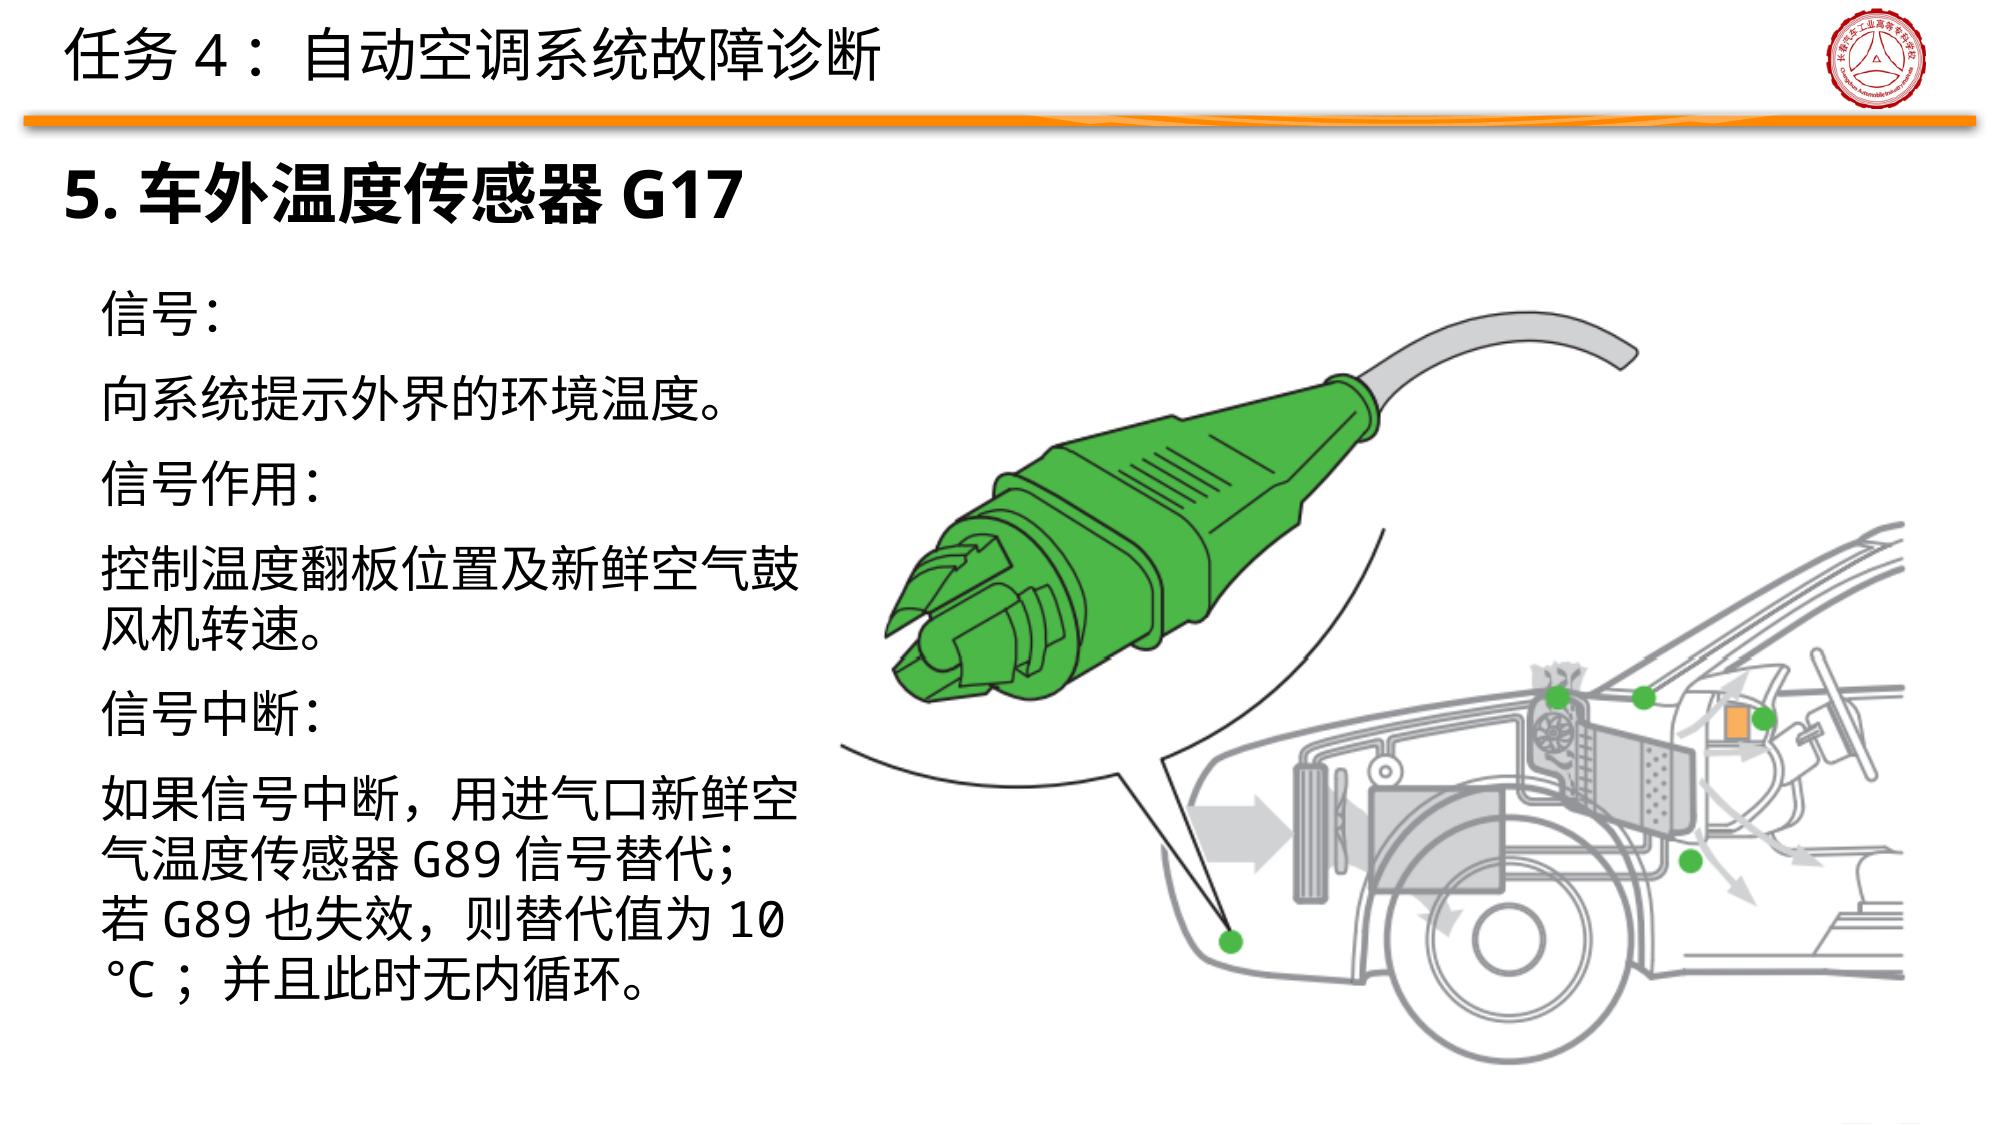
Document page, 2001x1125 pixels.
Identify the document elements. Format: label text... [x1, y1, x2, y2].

picture [827, 240, 1935, 1074]
picture [1826, 8, 1926, 109]
title 任务4：自动空调系统故障诊断 [49, 19, 1557, 119]
text_box 信号： 向系统提示外界的环境温度。 信号作用： 控制温度翻板位置及新鲜空气鼓风机转速。 信号中断： 如果信号中断，用进气口新鲜空气温度传感器G89信号替代；若G89也失效，则替代值为10 ℃；并且此时无内循环。 [85, 275, 827, 1015]
text_box 5.车外温度传感器G17 [49, 144, 796, 240]
